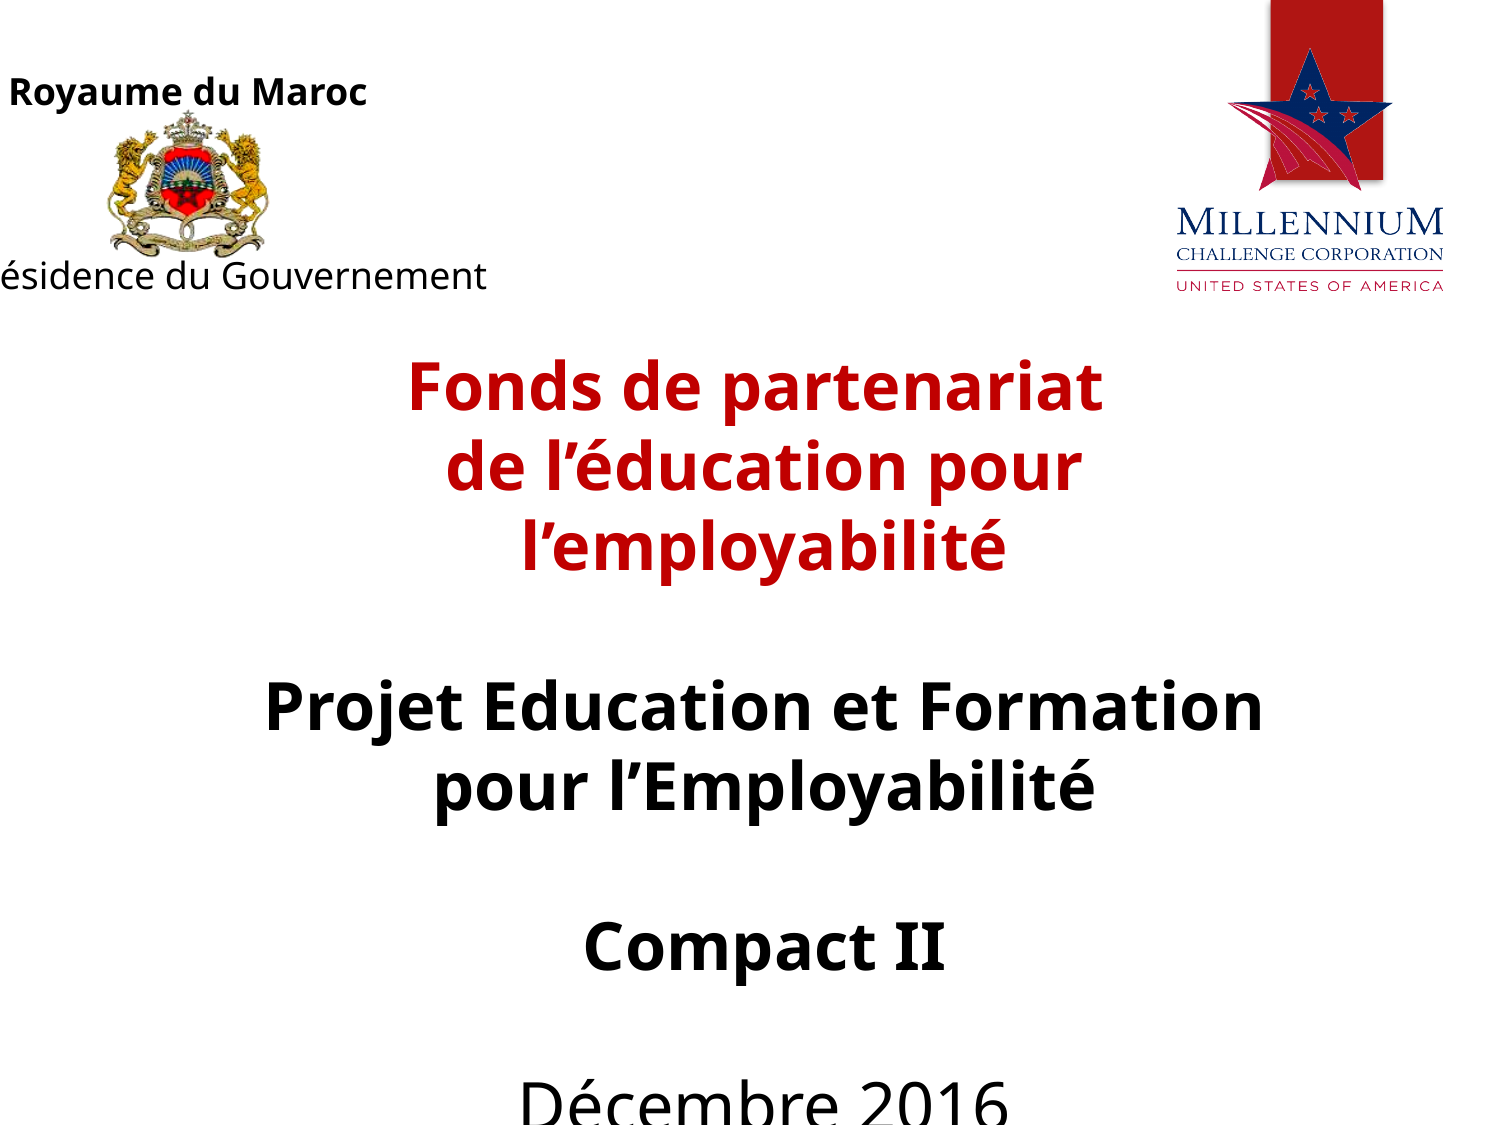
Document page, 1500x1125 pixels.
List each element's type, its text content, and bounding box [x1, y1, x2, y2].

text_box Royaume du Maroc [0, 61, 396, 114]
text_box Présidence du Gouvernement [0, 238, 503, 305]
picture [1176, 39, 1443, 292]
text_box Fonds de partenariat de l’éducation pour l’employabilité Projet Education et Formation pour l’Employabilité Compact II Décembre 2016 [193, 336, 1336, 1125]
picture [104, 106, 272, 262]
